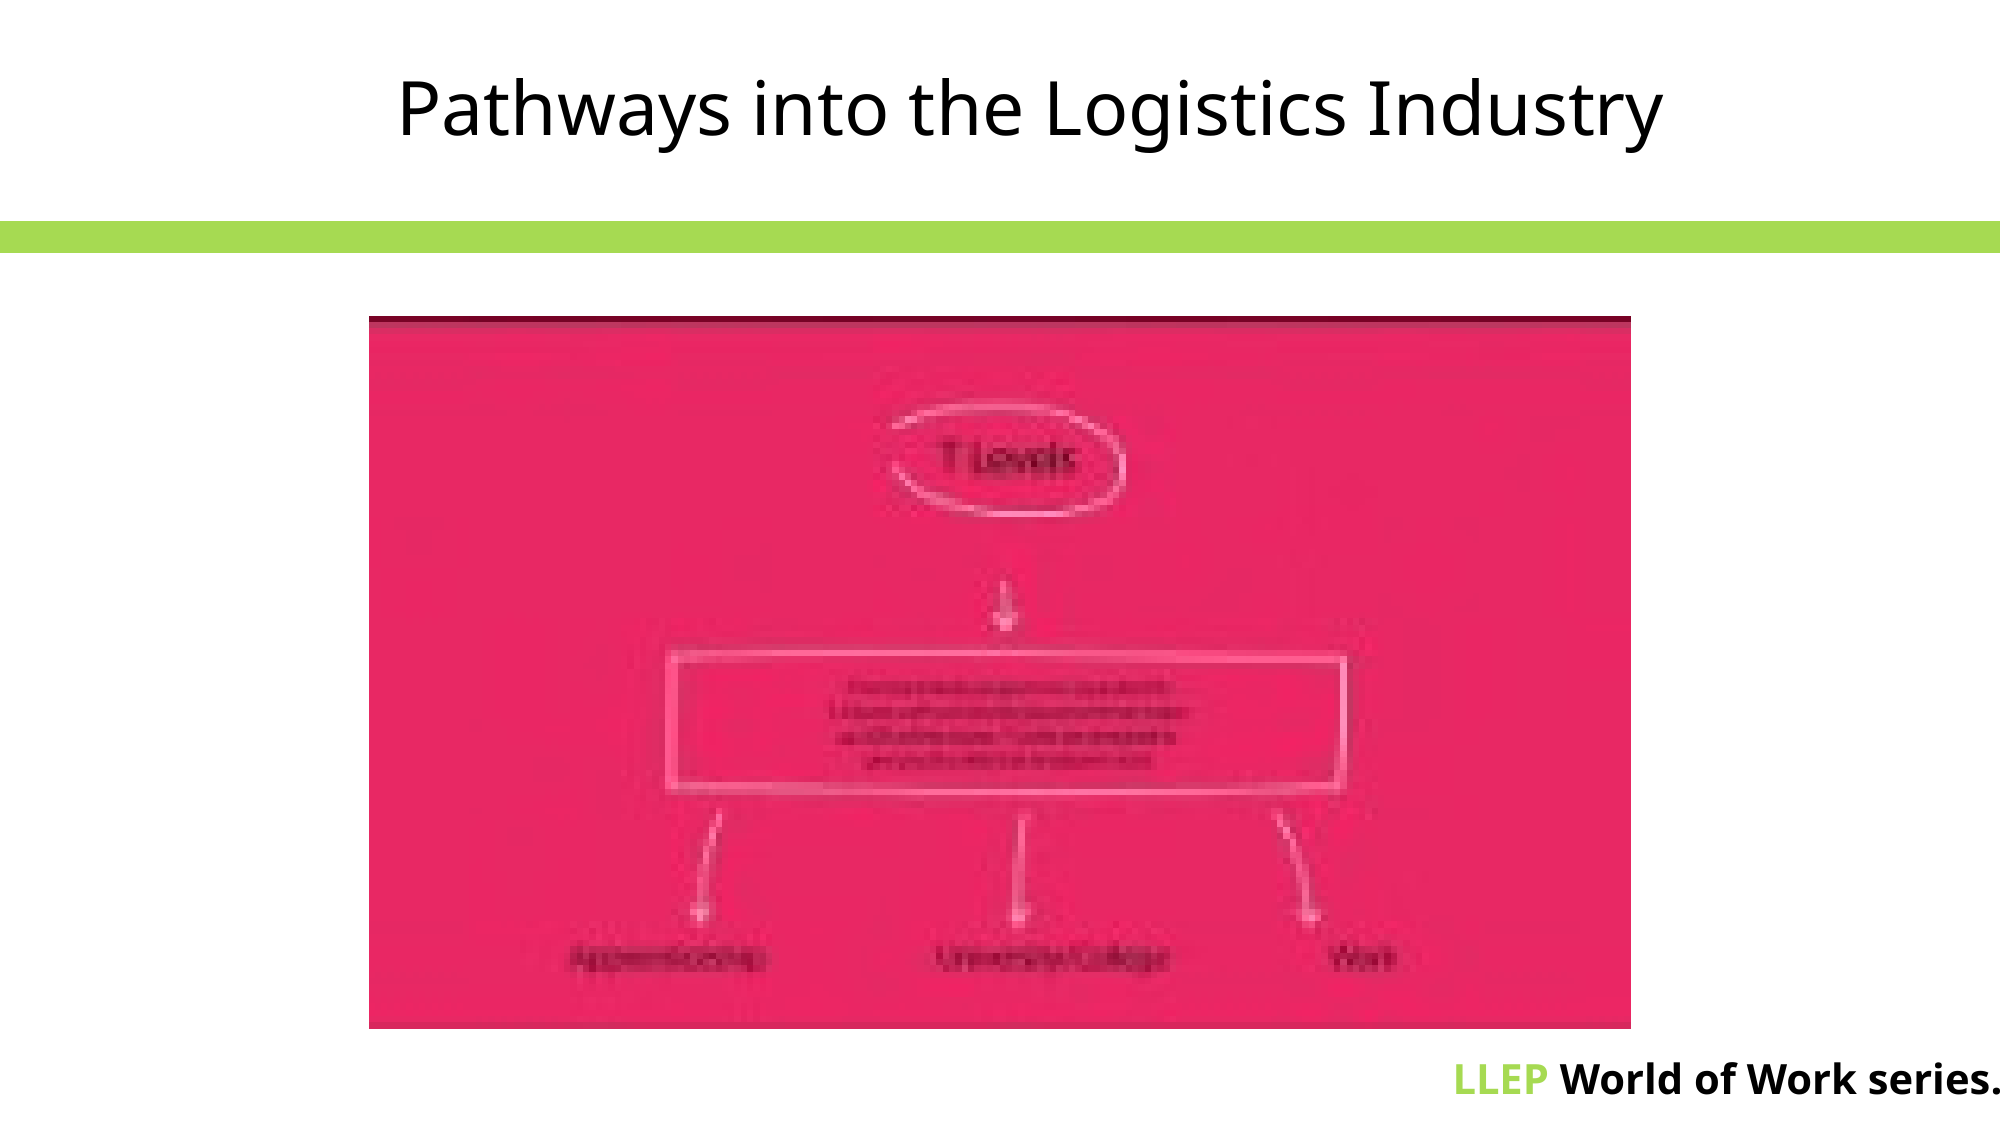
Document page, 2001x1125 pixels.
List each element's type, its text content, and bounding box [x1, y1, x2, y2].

text_box LLEP World of Work series. [1437, 1045, 2000, 1111]
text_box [368, 315, 1632, 1030]
text_box [0, 221, 2000, 253]
list Pathways into the Logistics Industry [61, 0, 2000, 221]
